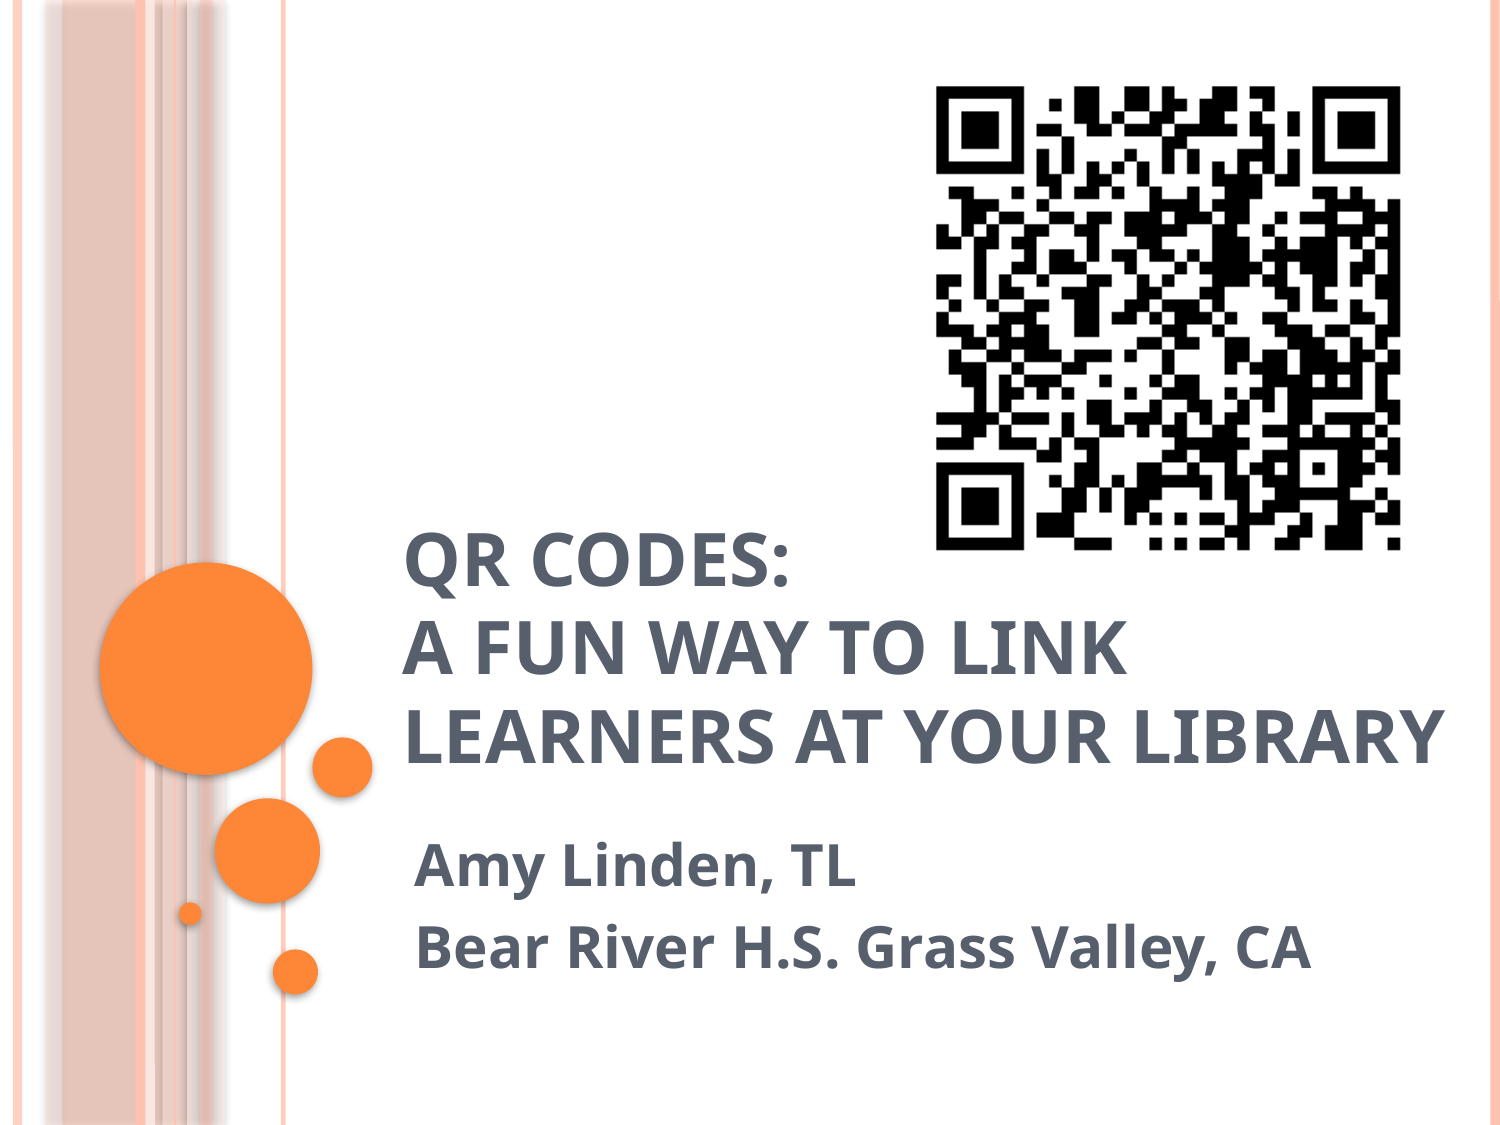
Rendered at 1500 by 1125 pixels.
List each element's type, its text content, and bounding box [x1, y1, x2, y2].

picture [924, 74, 1413, 563]
title QR Codes: A Fun Way to Link Learners at Your Library [387, 474, 1463, 786]
subtitle Amy Linden, TL Bear River H.S. Grass Valley, CA [399, 820, 1438, 1046]
